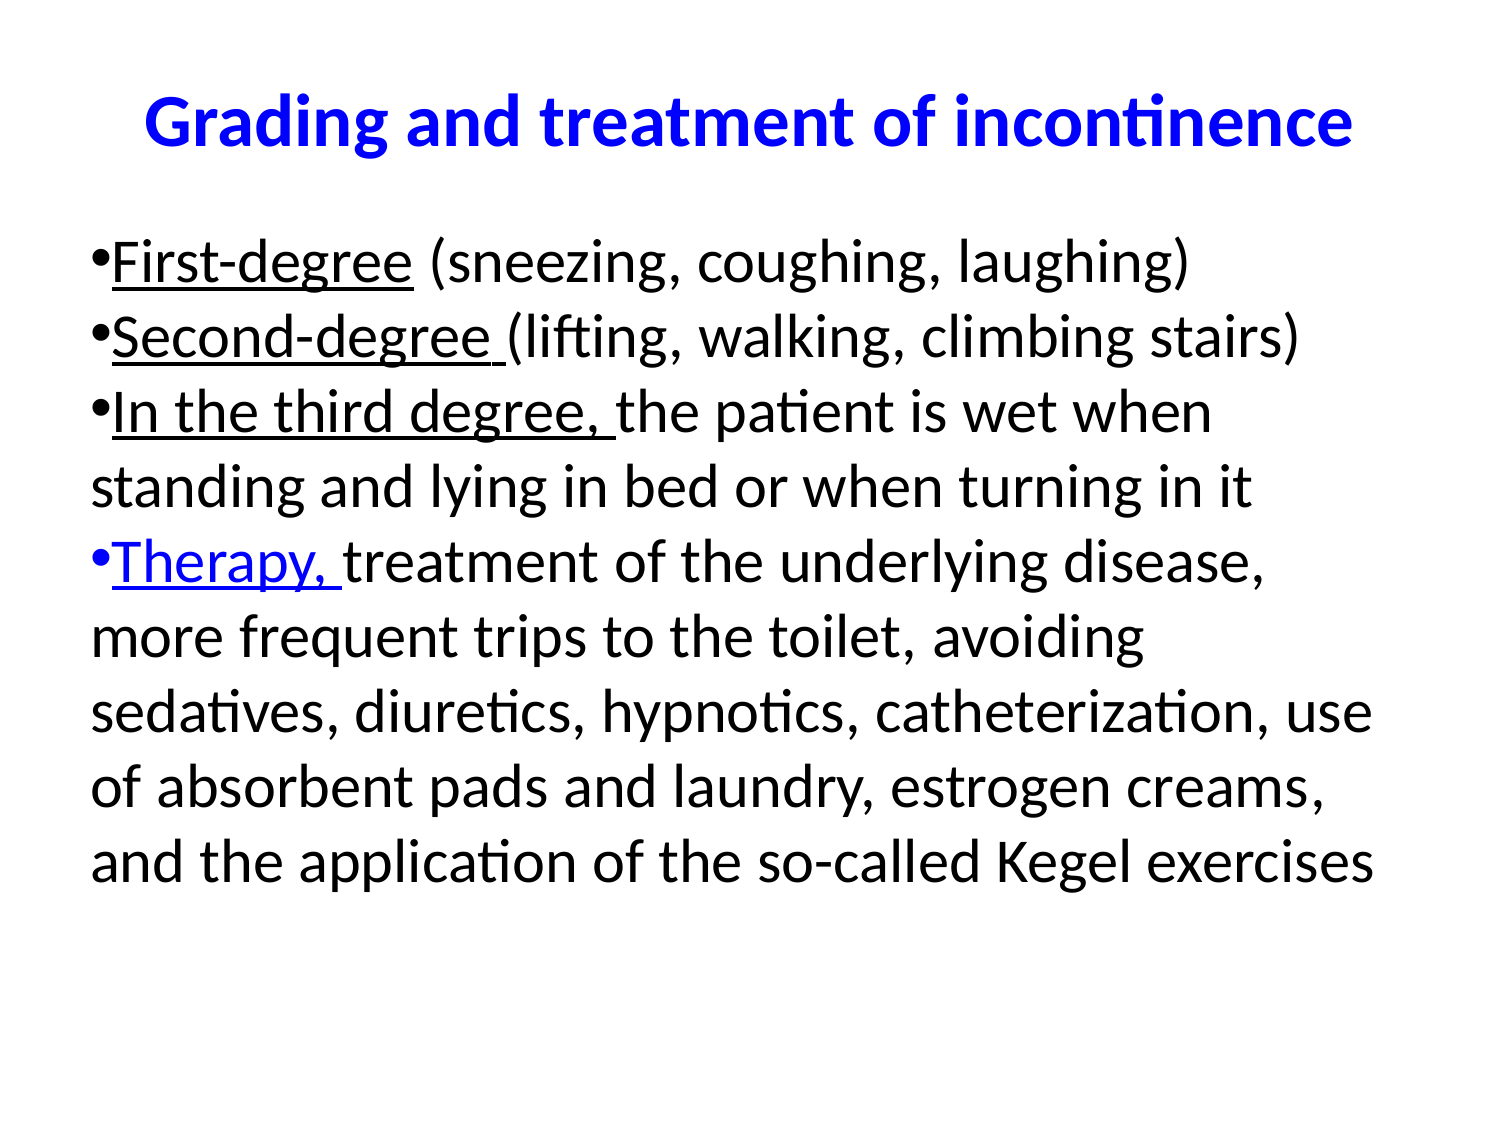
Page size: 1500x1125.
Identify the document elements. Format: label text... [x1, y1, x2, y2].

list First-degree (sneezing, coughing, laughing) Second-degree (lifting, walking, climbing stairs) In the third degree, the patient is wet when standing and lying in bed or when turning in it Therapy, treatment of the underlying disease, more frequent trips to the toilet, avoiding sedatives, diuretics, hypnotics, catheterization, use of absorbent pads and laundry, estrogen creams, and the application of the so-called Kegel exercises [75, 212, 1425, 1063]
title Grading and treatment of incontinence [75, 45, 1425, 188]
